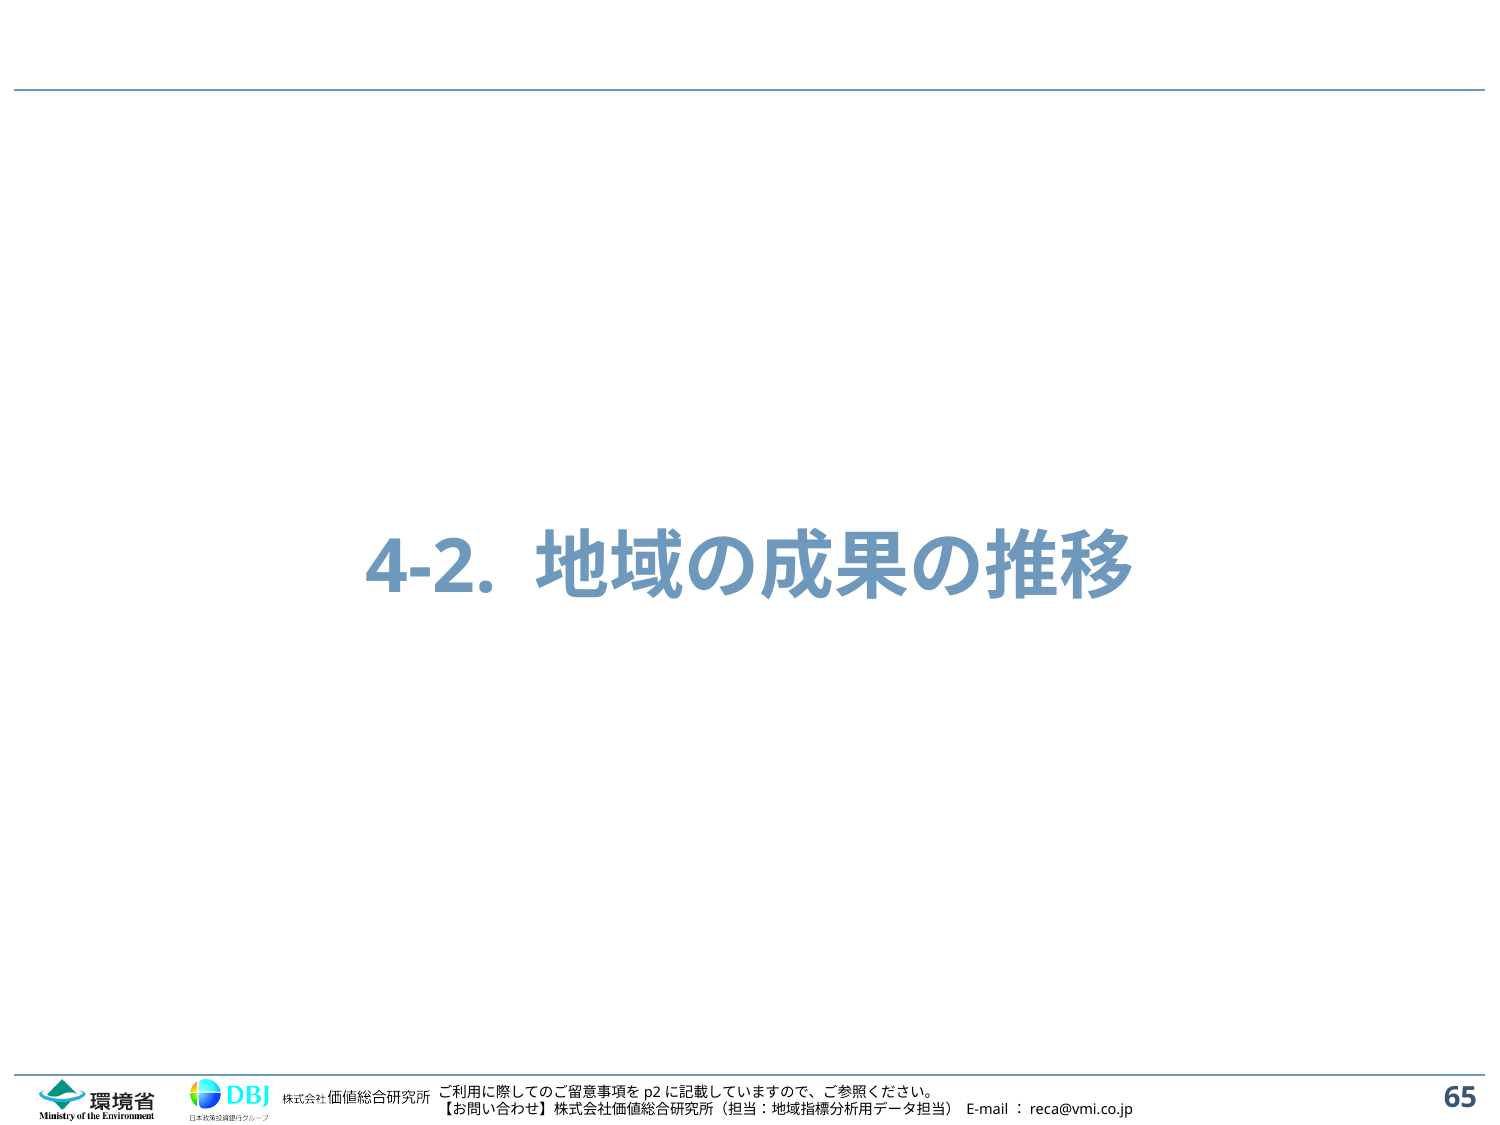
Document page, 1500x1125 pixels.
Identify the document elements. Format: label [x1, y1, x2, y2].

picture [186, 1076, 434, 1125]
title [0, 488, 1500, 637]
slide_number [1427, 1070, 1493, 1112]
picture [36, 1079, 157, 1124]
